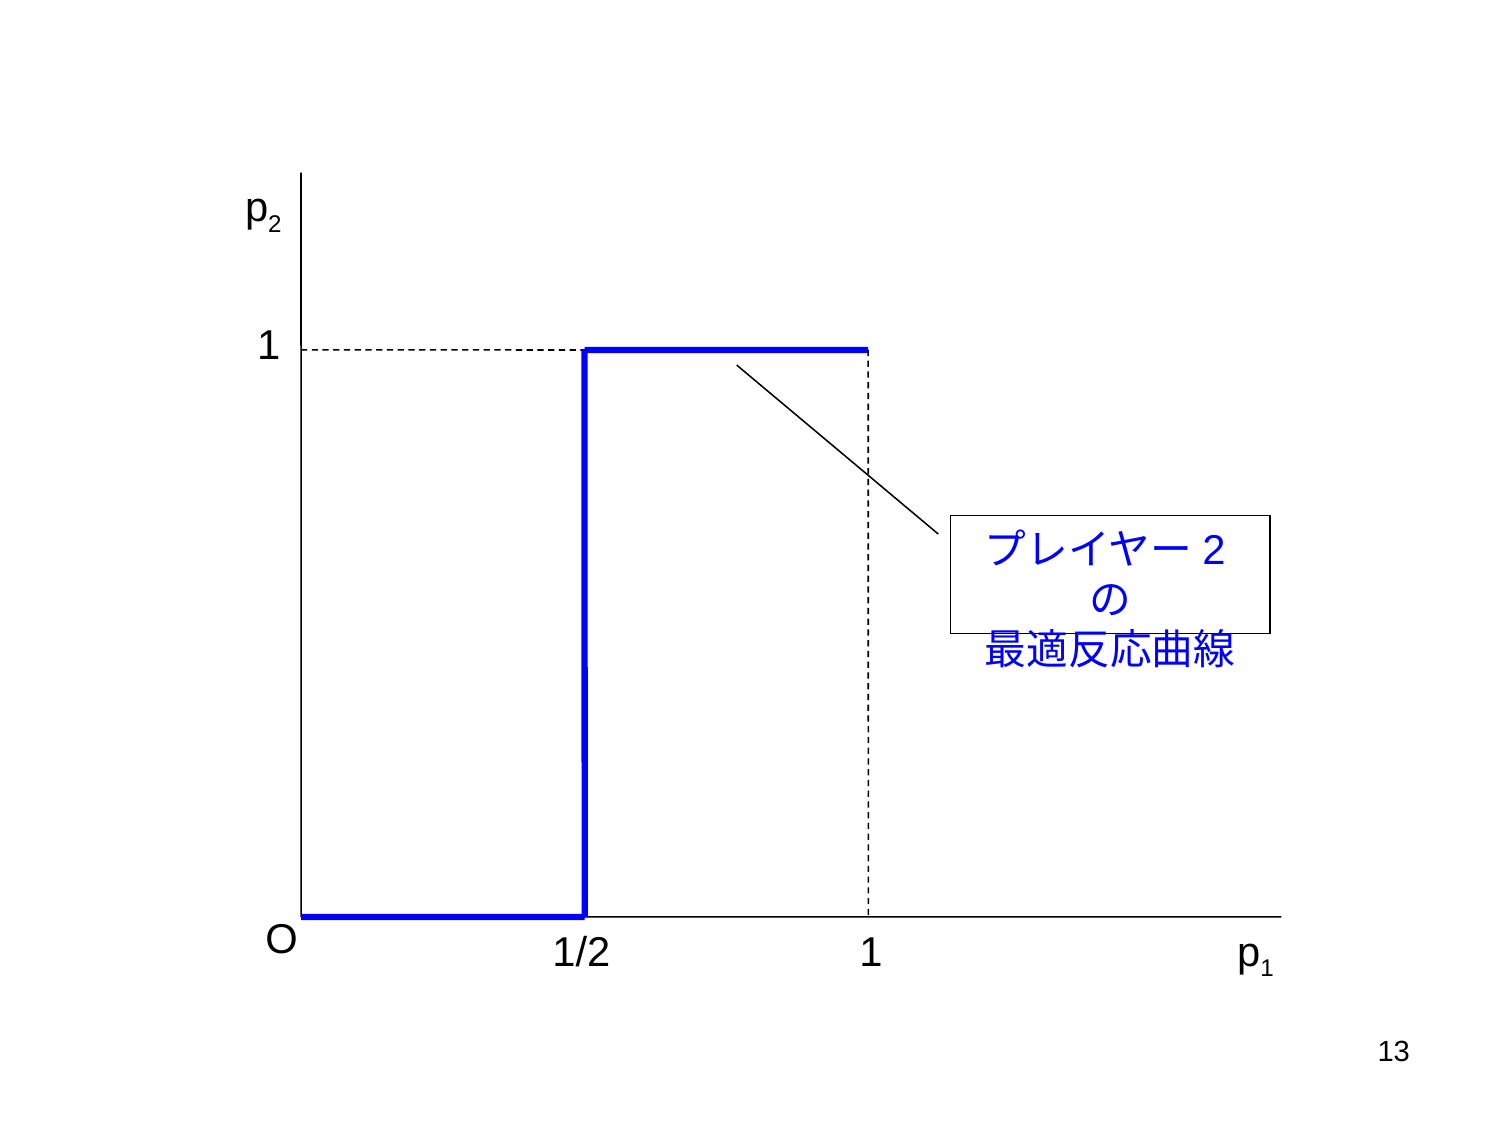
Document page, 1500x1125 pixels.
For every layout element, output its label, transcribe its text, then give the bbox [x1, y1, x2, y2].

text_box 1 [242, 310, 296, 375]
text_box p1 [1222, 916, 1306, 989]
slide_number 13 [1074, 1024, 1426, 1103]
text_box O [250, 904, 313, 969]
text_box プレイヤー2の 最適反応曲線 [950, 515, 1270, 634]
text_box 1 [844, 916, 898, 982]
text_box p2 [230, 172, 313, 245]
text_box 1/2 [537, 916, 626, 982]
